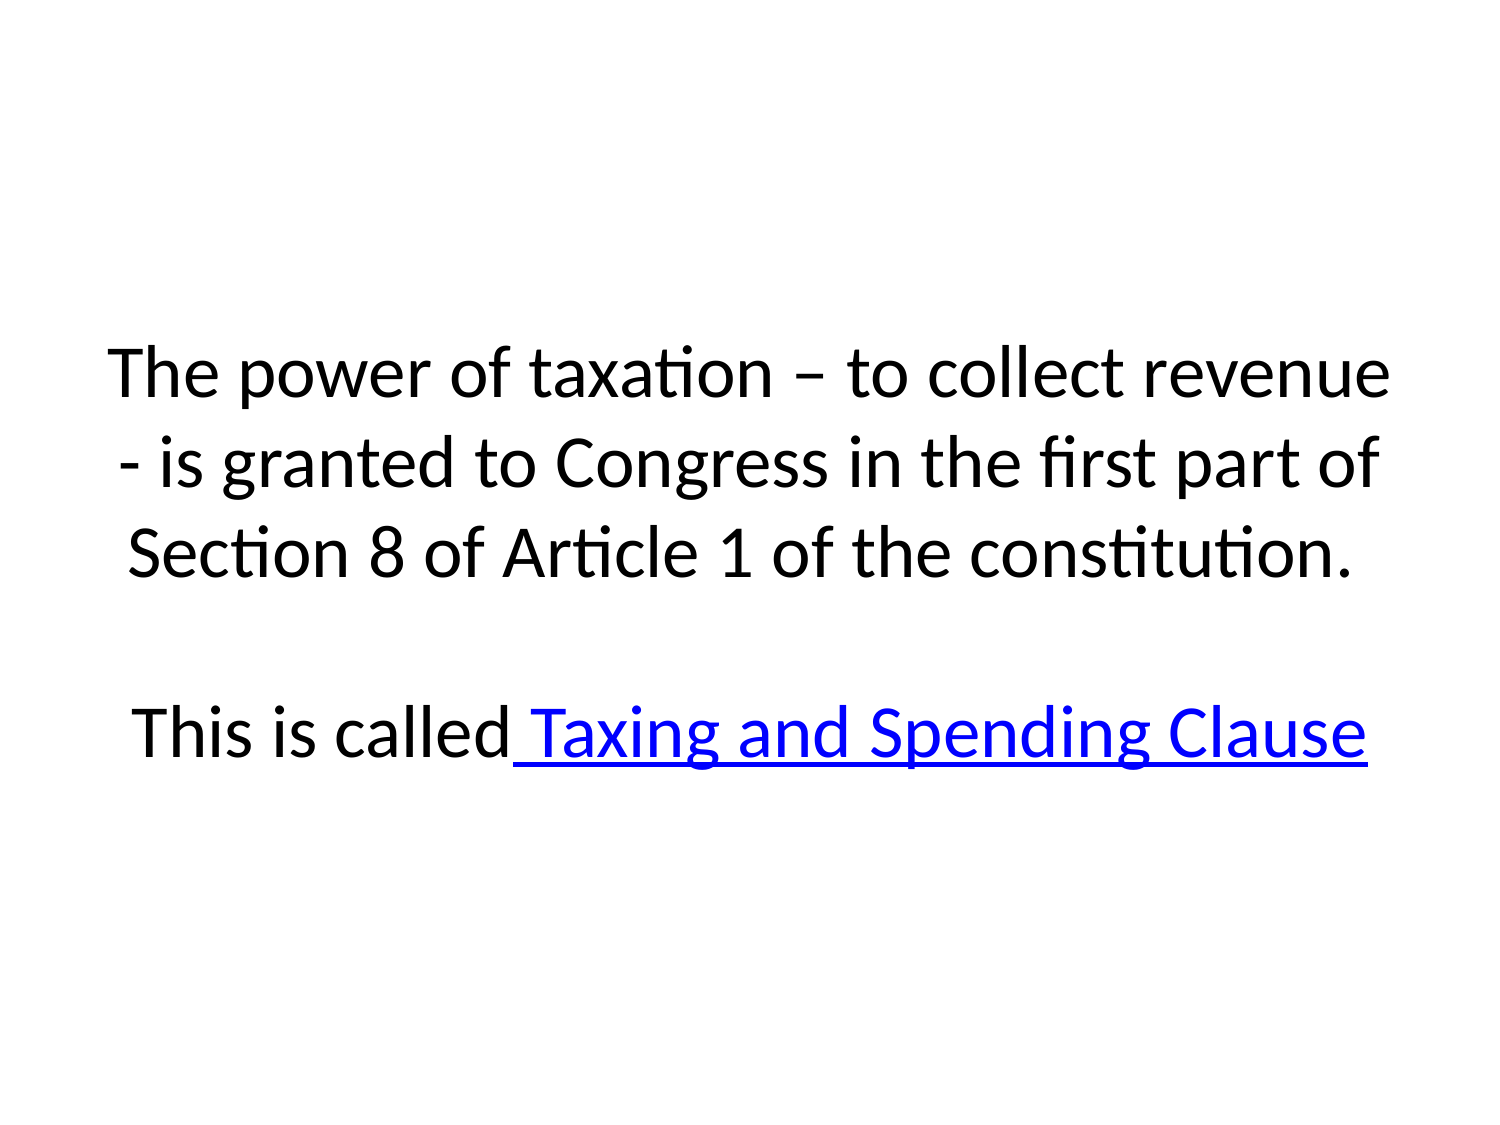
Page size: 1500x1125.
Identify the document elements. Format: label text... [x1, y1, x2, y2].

title The power of taxation – to collect revenue - is granted to Congress in the first part of Section 8 of Article 1 of the constitution. This is called Taxing and Spending Clause [74, 44, 1426, 1051]
